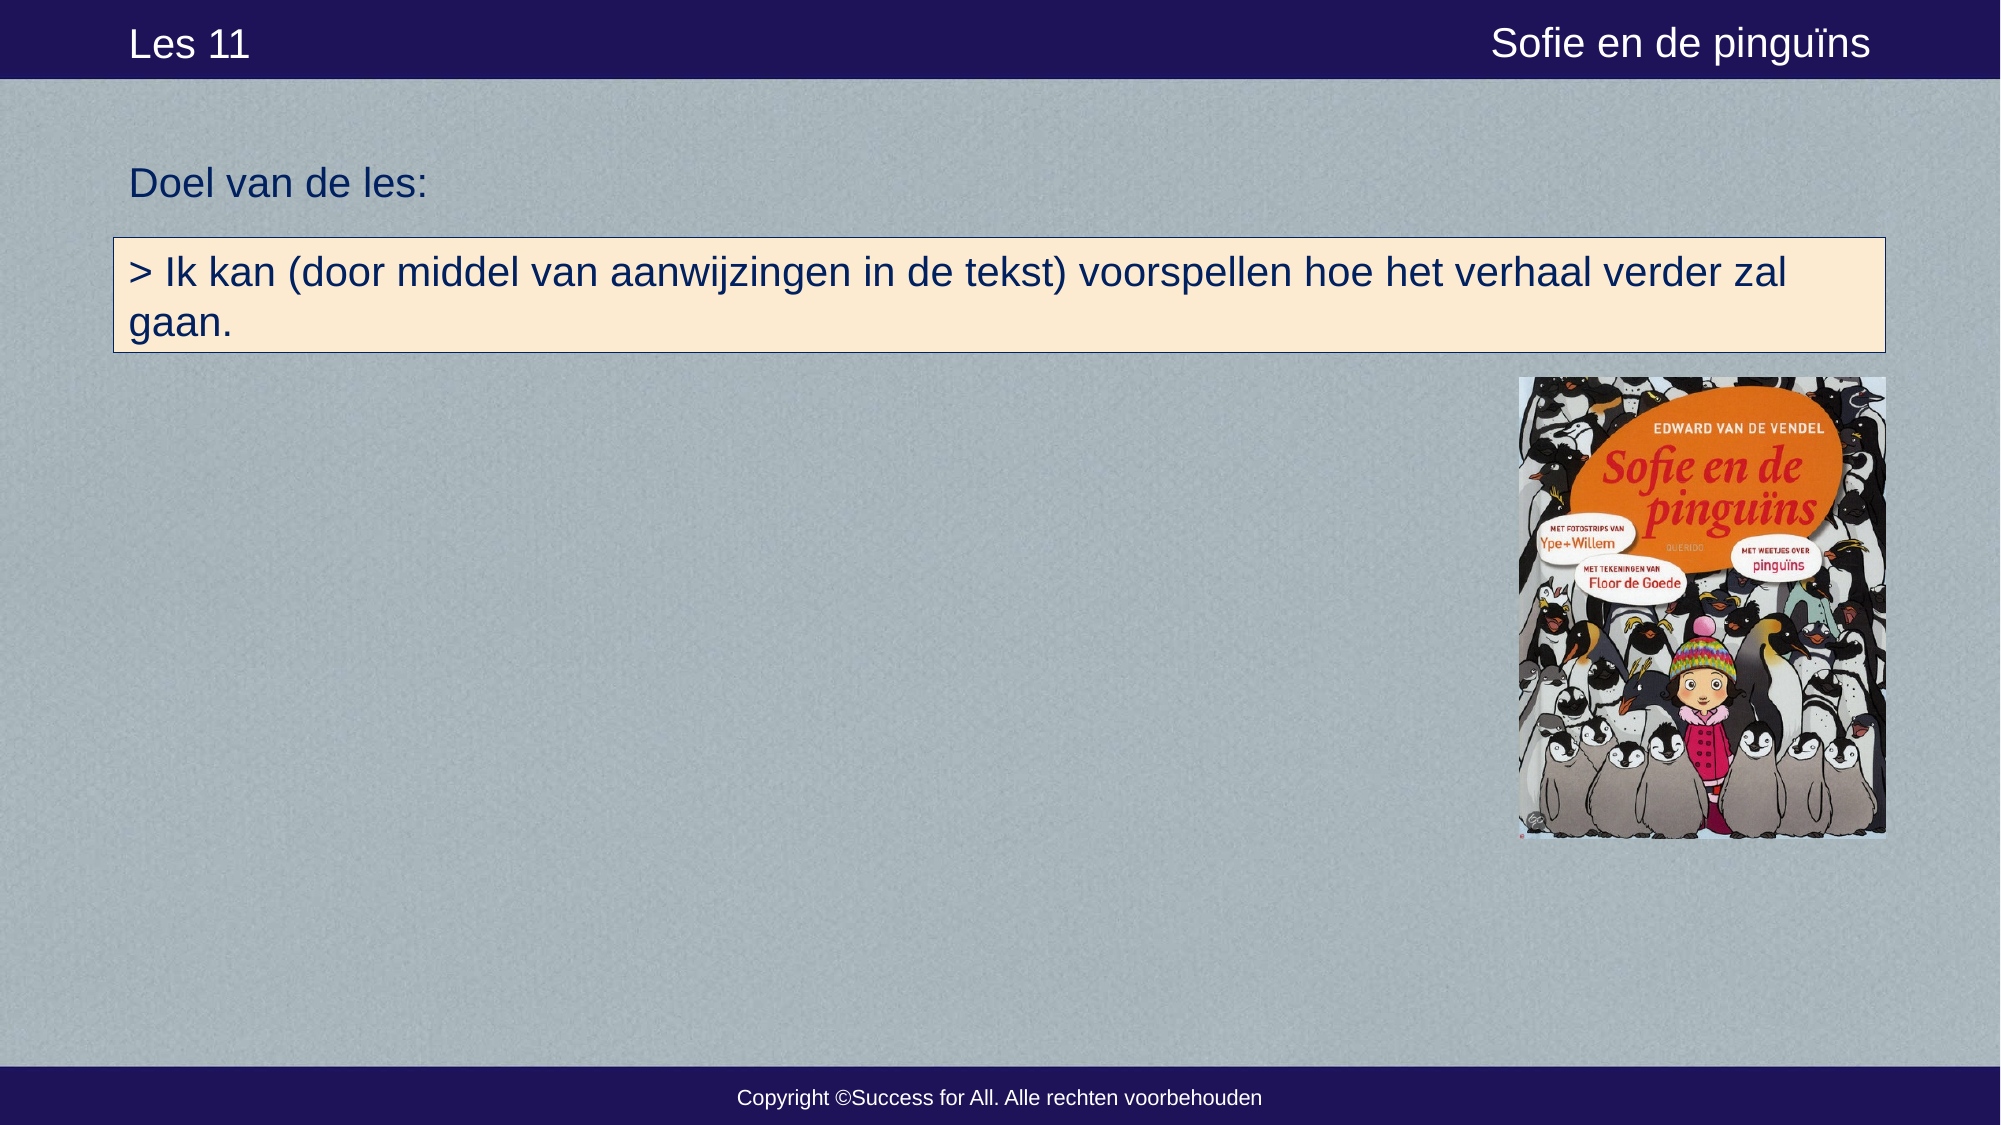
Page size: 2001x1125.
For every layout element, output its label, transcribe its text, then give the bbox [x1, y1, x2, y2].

text_box Doel van de les: [113, 148, 1635, 214]
text_box Sofie en de pinguïns [999, 8, 1886, 73]
text_box Copyright ©Success for All. Alle rechten voorbehouden [0, 1076, 2000, 1125]
text_box > Ik kan (door middel van aanwijzingen in de tekst) voorspellen hoe het verhaal verder zal gaan. [113, 237, 1886, 353]
picture [0, 0, 2001, 1125]
text_box Les 11 [114, 9, 354, 75]
